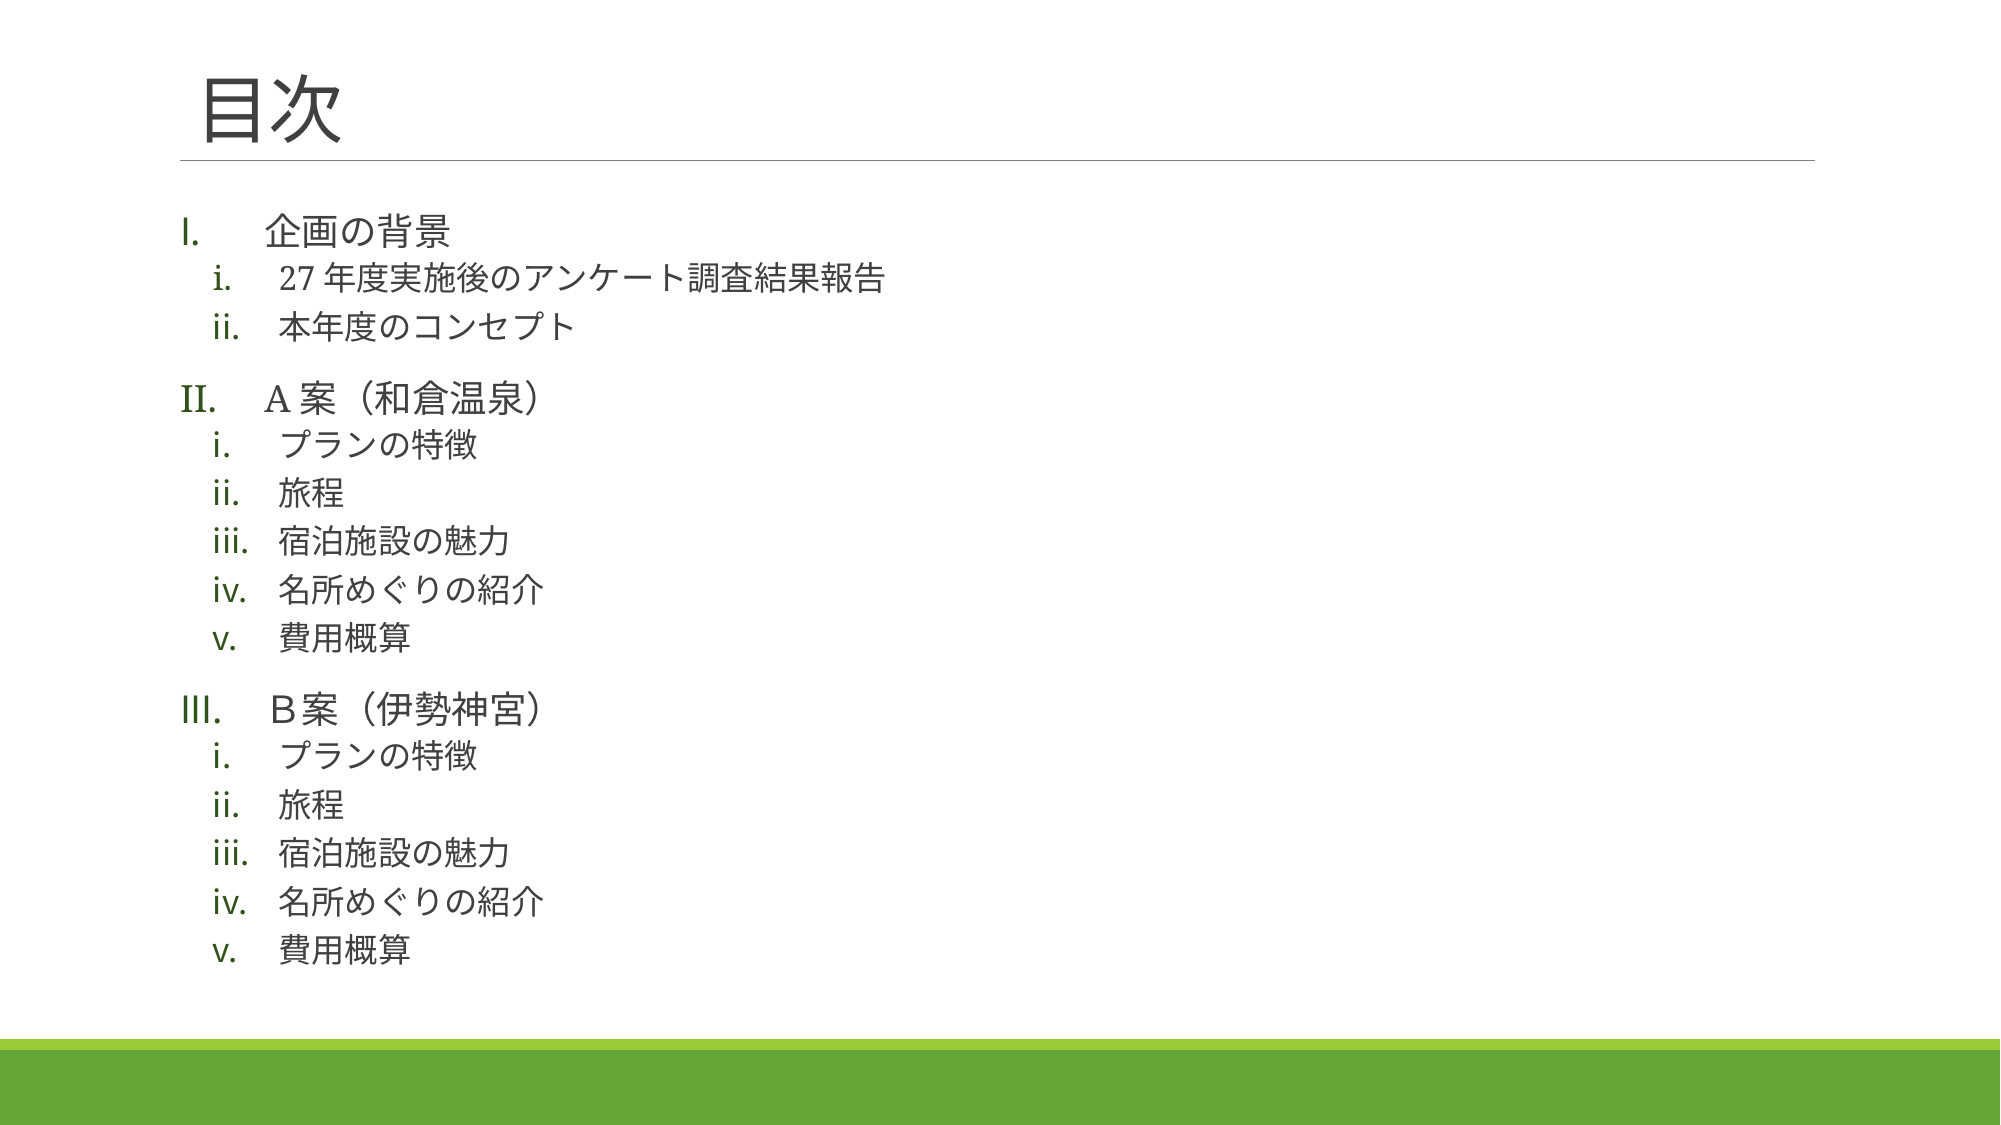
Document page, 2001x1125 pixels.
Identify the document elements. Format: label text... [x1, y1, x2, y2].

title 目次 [180, 47, 1830, 161]
list 企画の背景 27年度実施後のアンケート調査結果報告 本年度のコンセプト A案（和倉温泉） プランの特徴 旅程 宿泊施設の魅力 名所めぐりの紹介 費用概算 Ｂ案（伊勢神宮） プランの特徴 旅程 宿泊施設の魅力 名所めぐりの紹介 費用概算 [180, 205, 1830, 963]
